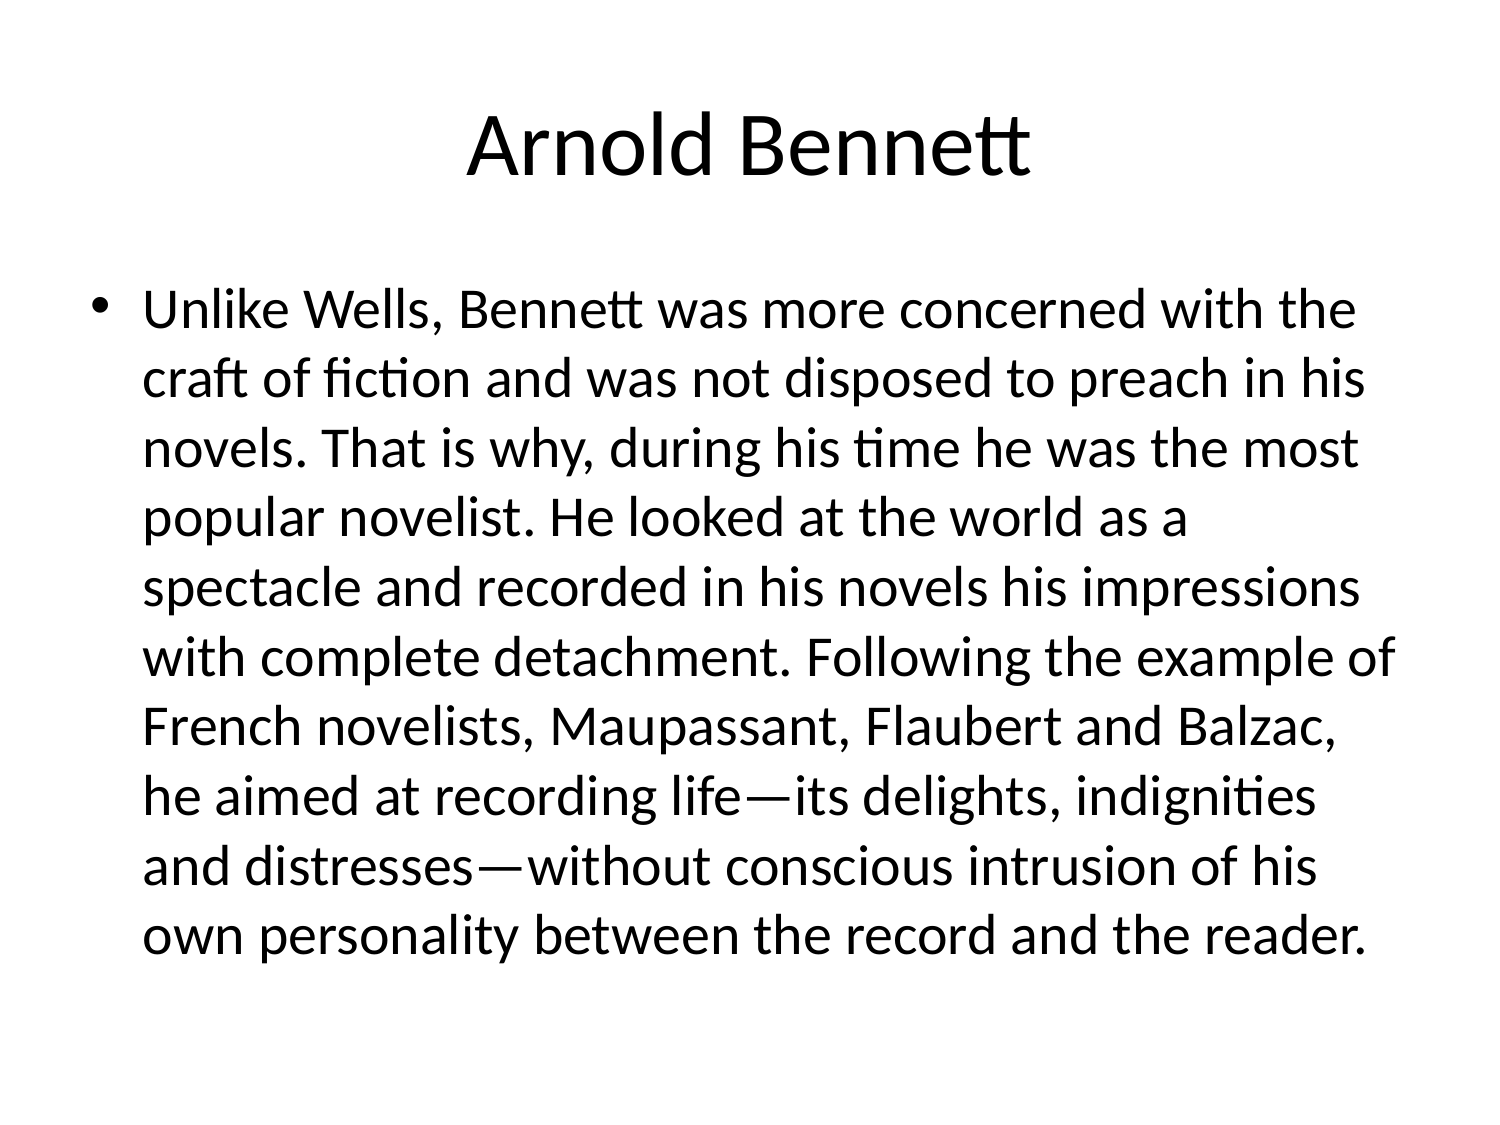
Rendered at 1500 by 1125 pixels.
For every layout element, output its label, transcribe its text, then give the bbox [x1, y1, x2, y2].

list Unlike Wells, Bennett was more concerned with the craft of fiction and was not disposed to preach in his novels. That is why, during his time he was the most popular novelist. He looked at the world as a spectacle and recorded in his novels his impressions with complete detachment. Following the example of French novelists, Maupassant, Flaubert and Balzac, he aimed at recording life—its delights, indignities and distresses—without conscious intrusion of his own personality between the record and the reader. [75, 262, 1425, 1005]
title Arnold Bennett [75, 45, 1425, 233]
